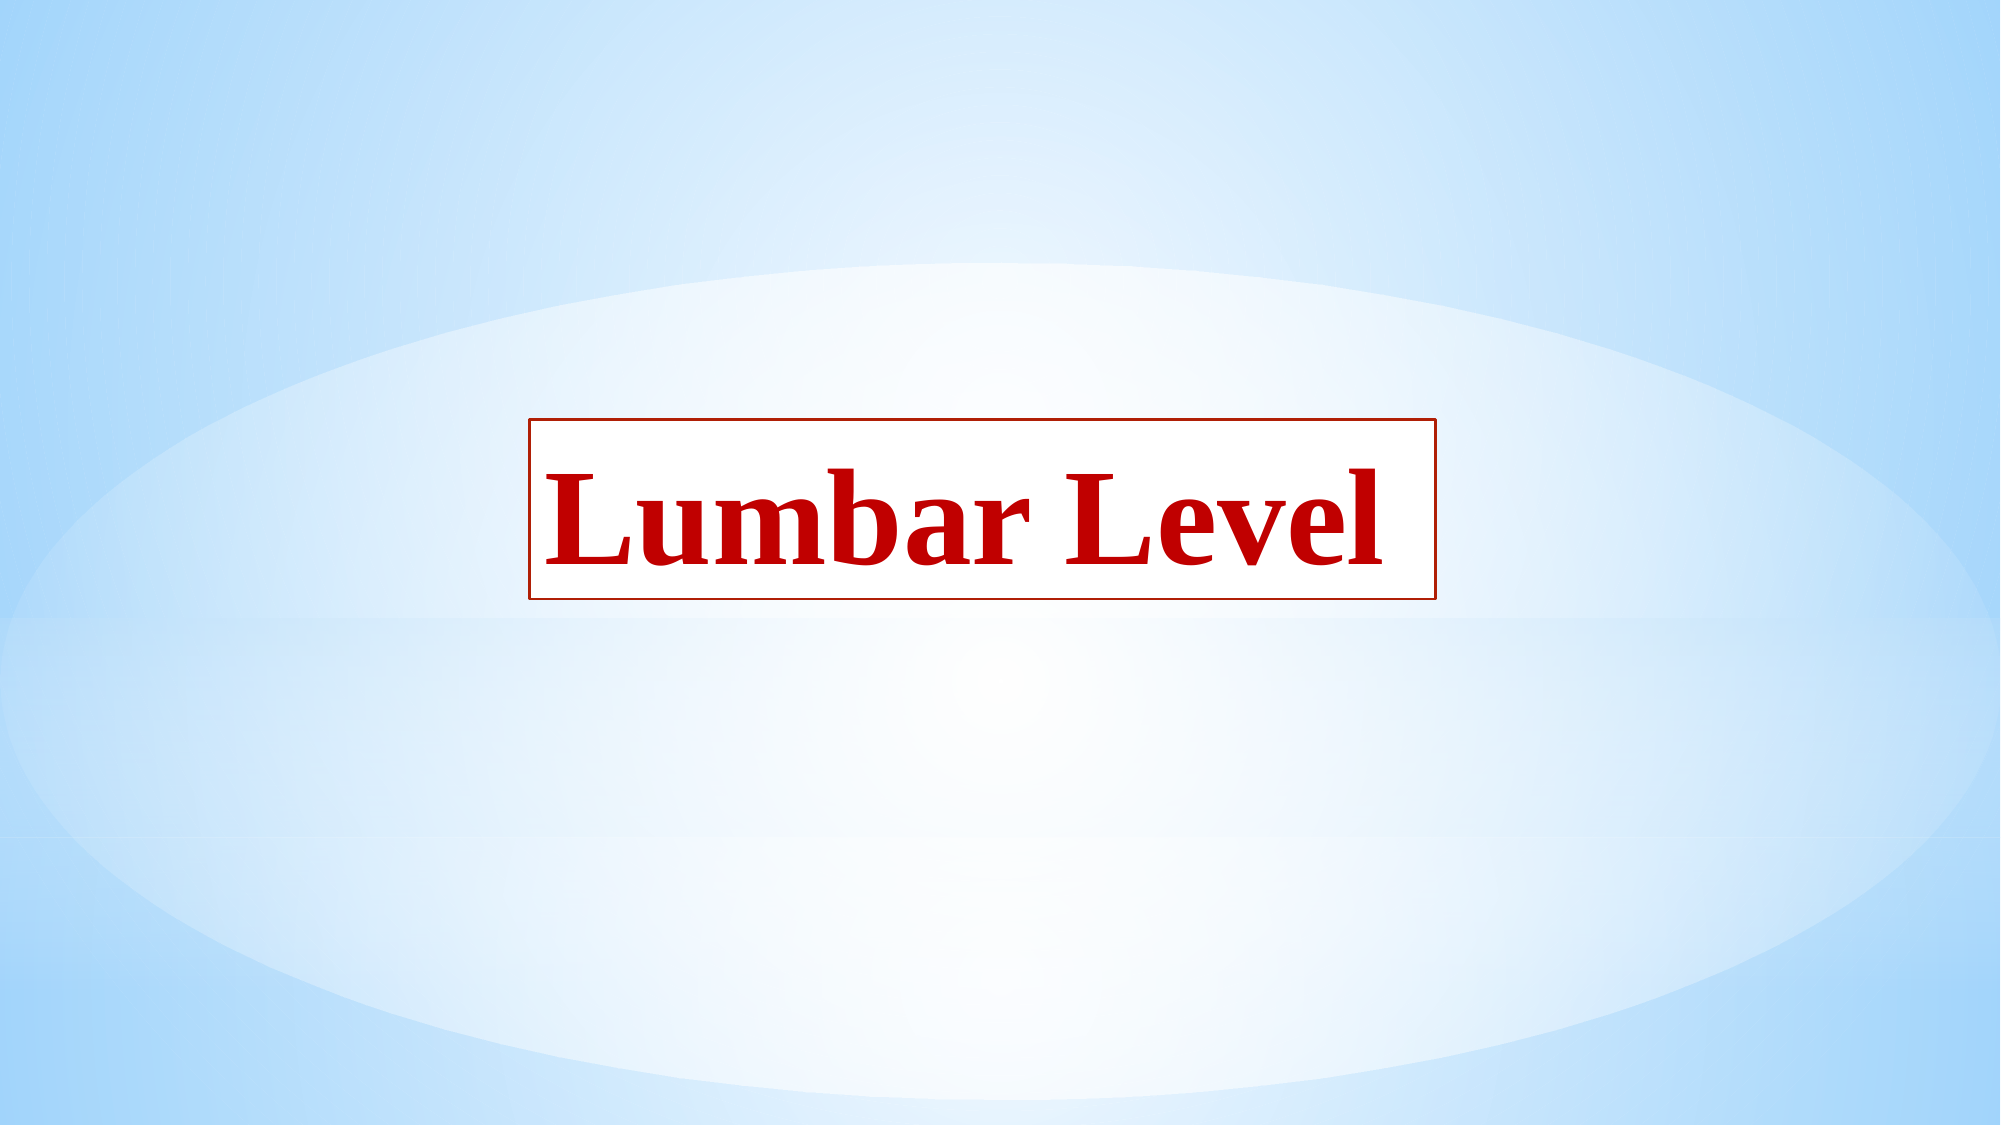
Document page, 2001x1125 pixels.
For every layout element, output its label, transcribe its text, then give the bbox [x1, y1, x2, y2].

text_box Lumbar Level [528, 418, 1437, 600]
